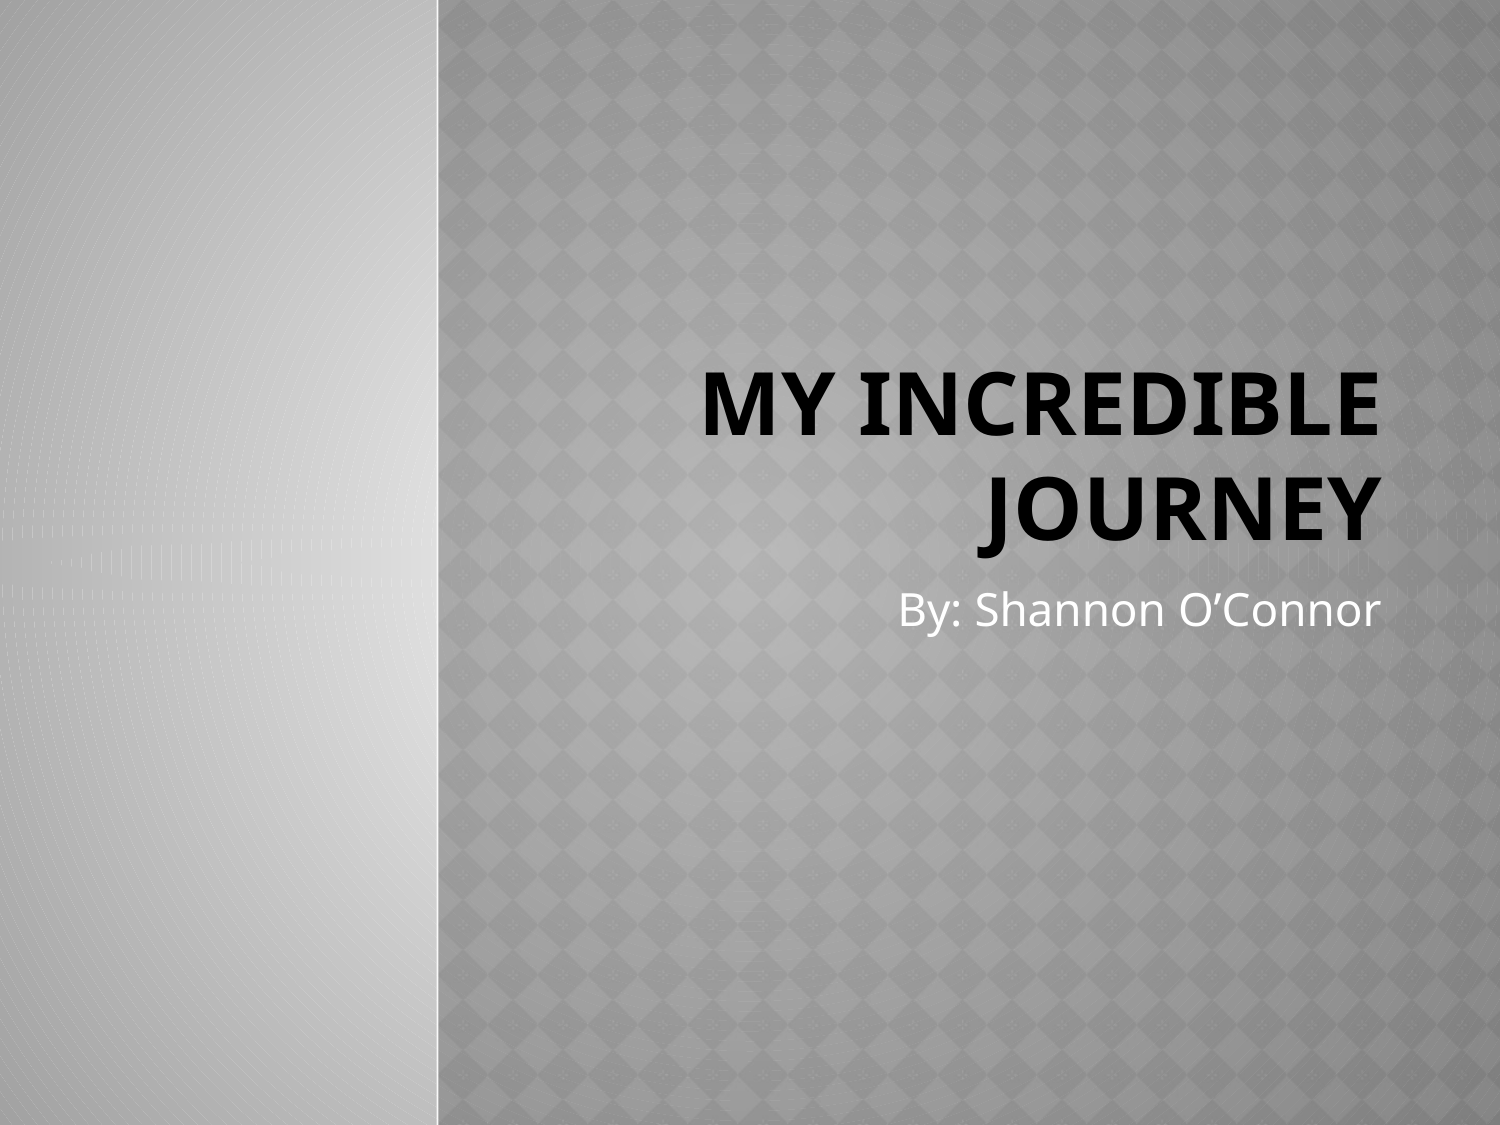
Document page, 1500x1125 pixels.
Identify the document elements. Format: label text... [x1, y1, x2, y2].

subtitle By: Shannon O’Connor [550, 580, 1390, 762]
title My Incredible Journey [500, 87, 1390, 558]
